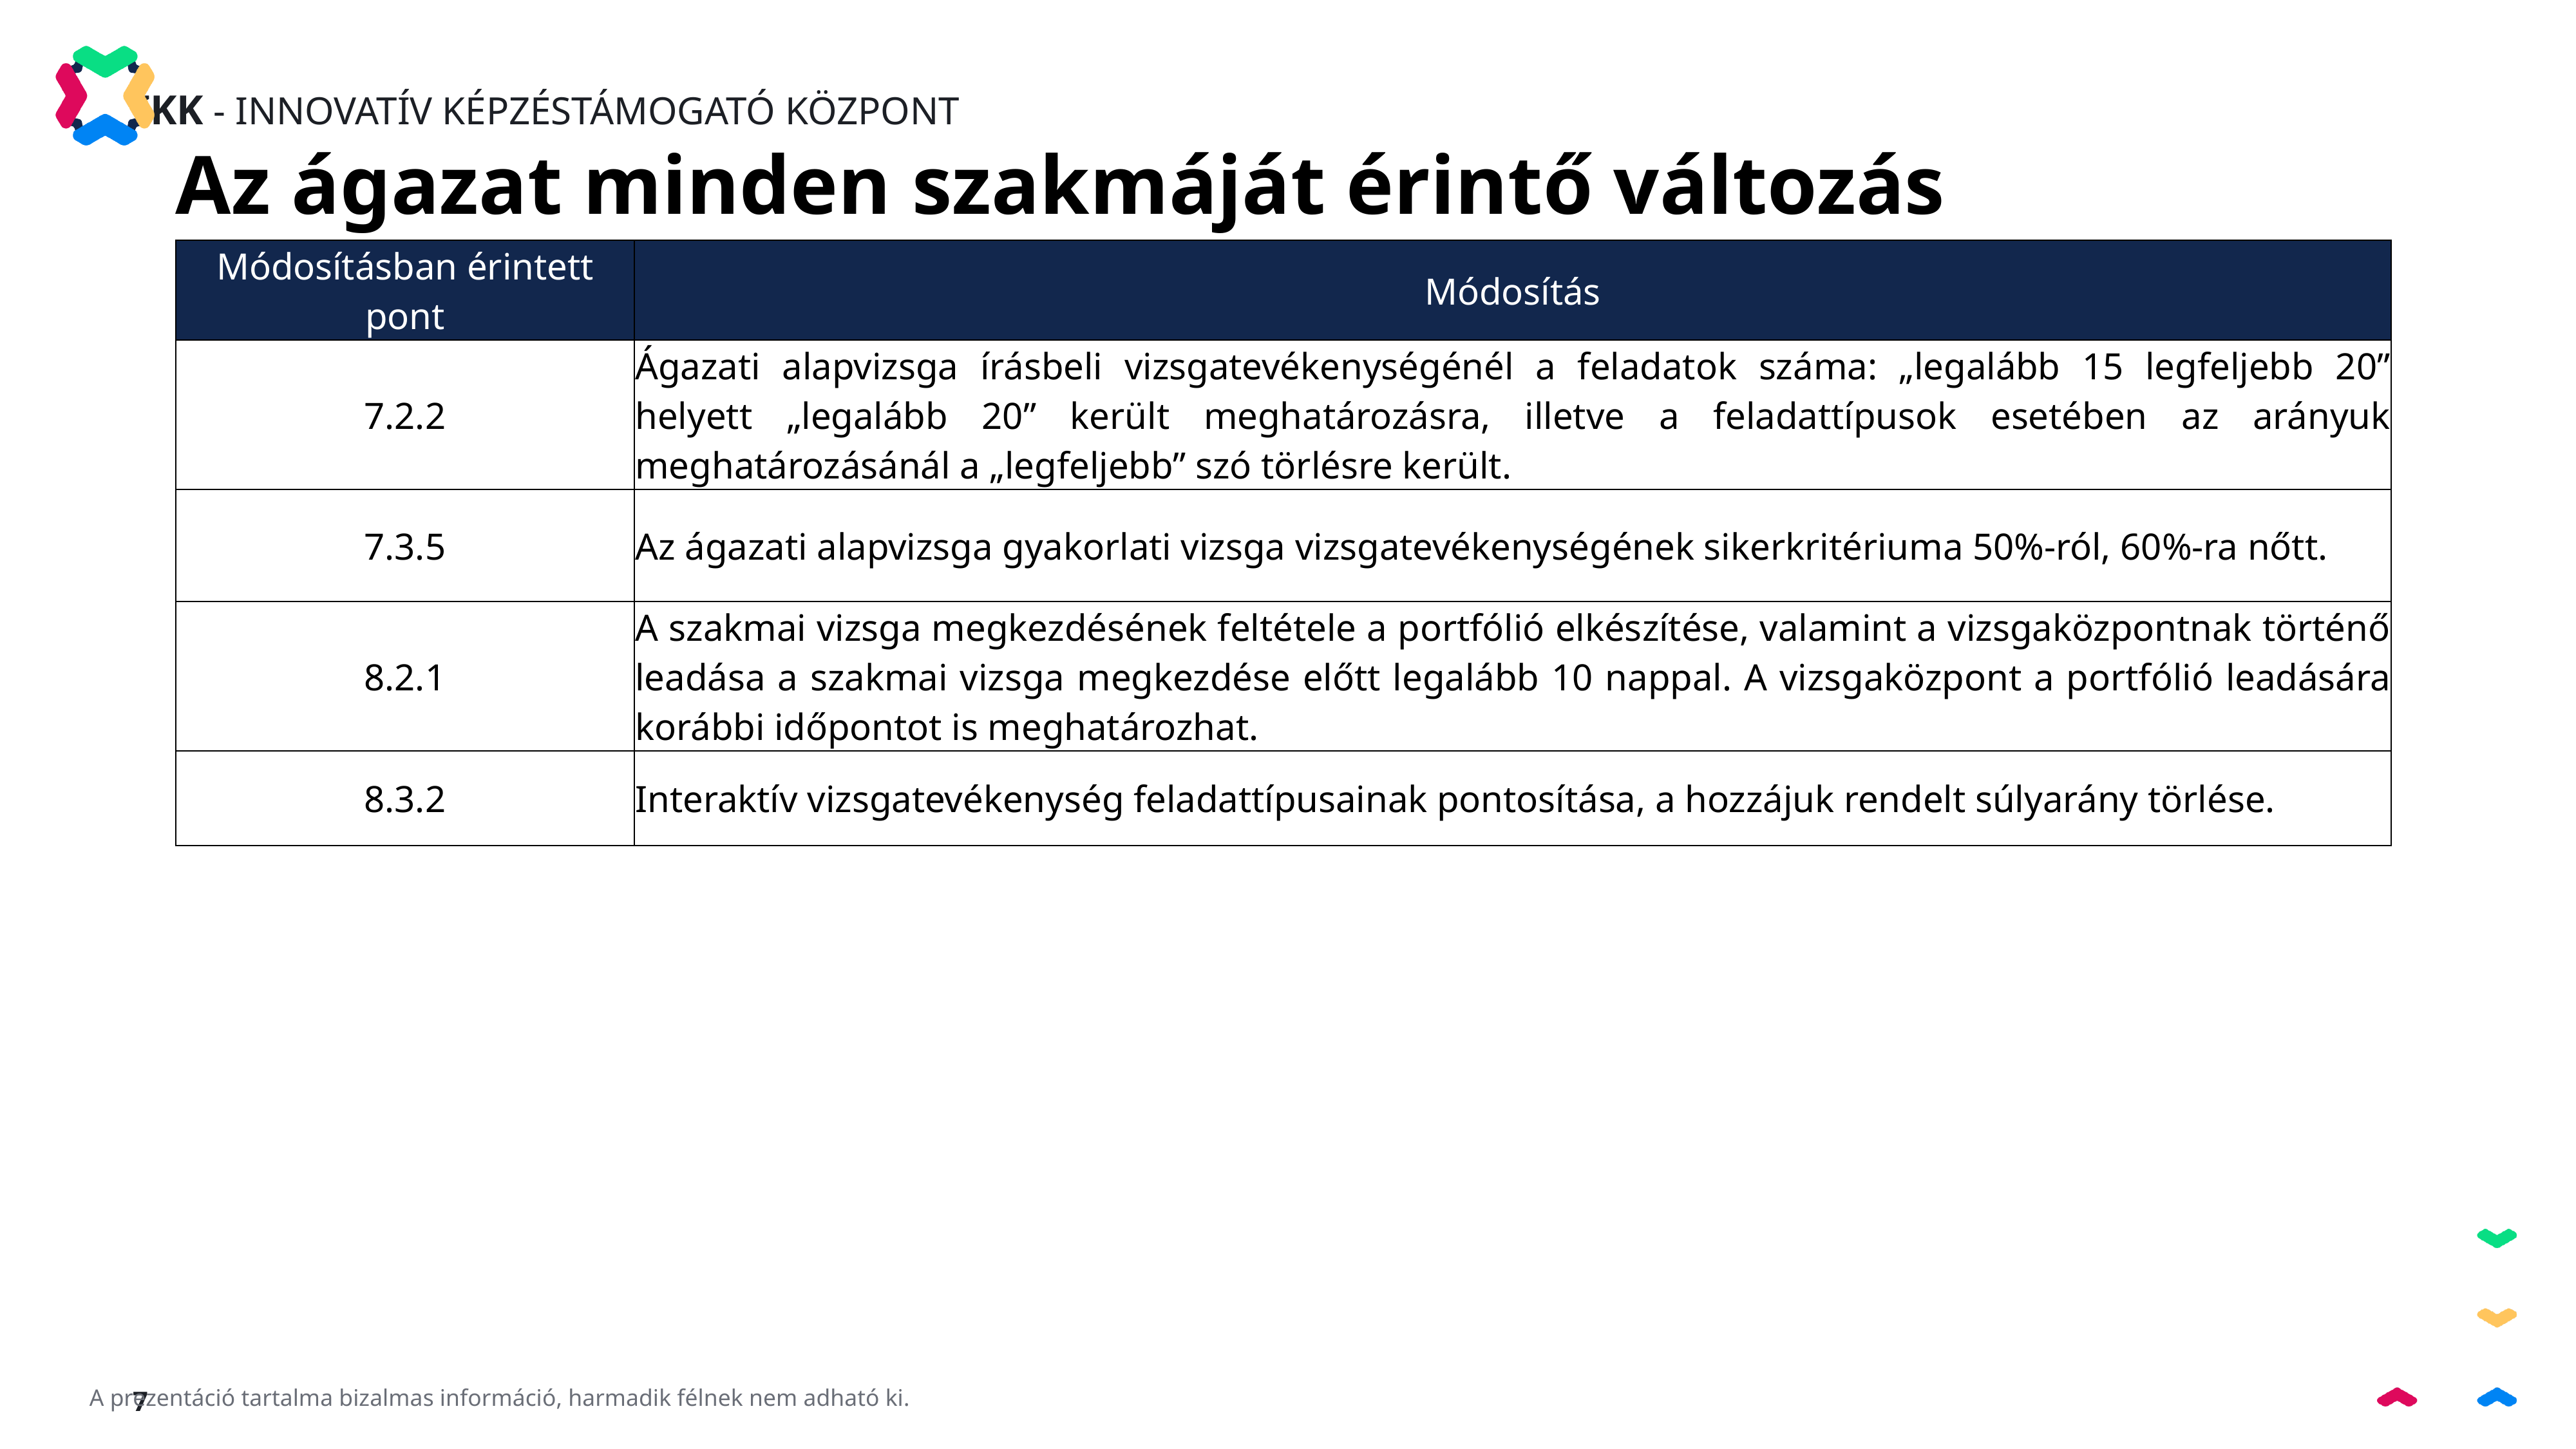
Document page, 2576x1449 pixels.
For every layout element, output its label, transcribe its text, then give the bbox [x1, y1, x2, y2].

table_cell 8.2.1 [176, 602, 634, 750]
table_cell Interaktív vizsgatevékenység feladattípusainak pontosítása, a hozzájuk rendelt súlyarány törlése. [635, 752, 2391, 845]
picture [55, 46, 155, 146]
picture [2377, 1229, 2517, 1406]
table_cell Ágazati alapvizsga írásbeli vizsgatevékenységénél a feladatok száma: „legalább 15 legfeljebb 20” helyett „legalább 20” került meghatározásra, illetve a feladattípusok esetében az arányuk meghatározásánál a „legfeljebb” szó törlésre került. [635, 341, 2391, 489]
table_cell 7.2.2 [176, 341, 634, 489]
table_cell Az ágazati alapvizsga gyakorlati vizsga vizsgatevékenységének sikerkritériuma 50%-ról, 60%-ra nőtt. [635, 490, 2391, 601]
table_cell 7.3.5 [176, 490, 634, 601]
table_header Módosításban érintett pont [176, 241, 634, 339]
table_cell A szakmai vizsga megkezdésének feltétele a portfólió elkészítése, valamint a vizsgaközpontnak történő leadása a szakmai vizsga megkezdése előtt legalább 10 nappal. A vizsgaközpont a portfólió leadására korábbi időpontot is meghatározhat. [635, 602, 2391, 750]
table_cell 8.3.2 [176, 752, 634, 845]
table_header Módosítás [635, 241, 2391, 339]
list Az ágazat minden szakmáját érintő változás [175, 133, 2336, 220]
